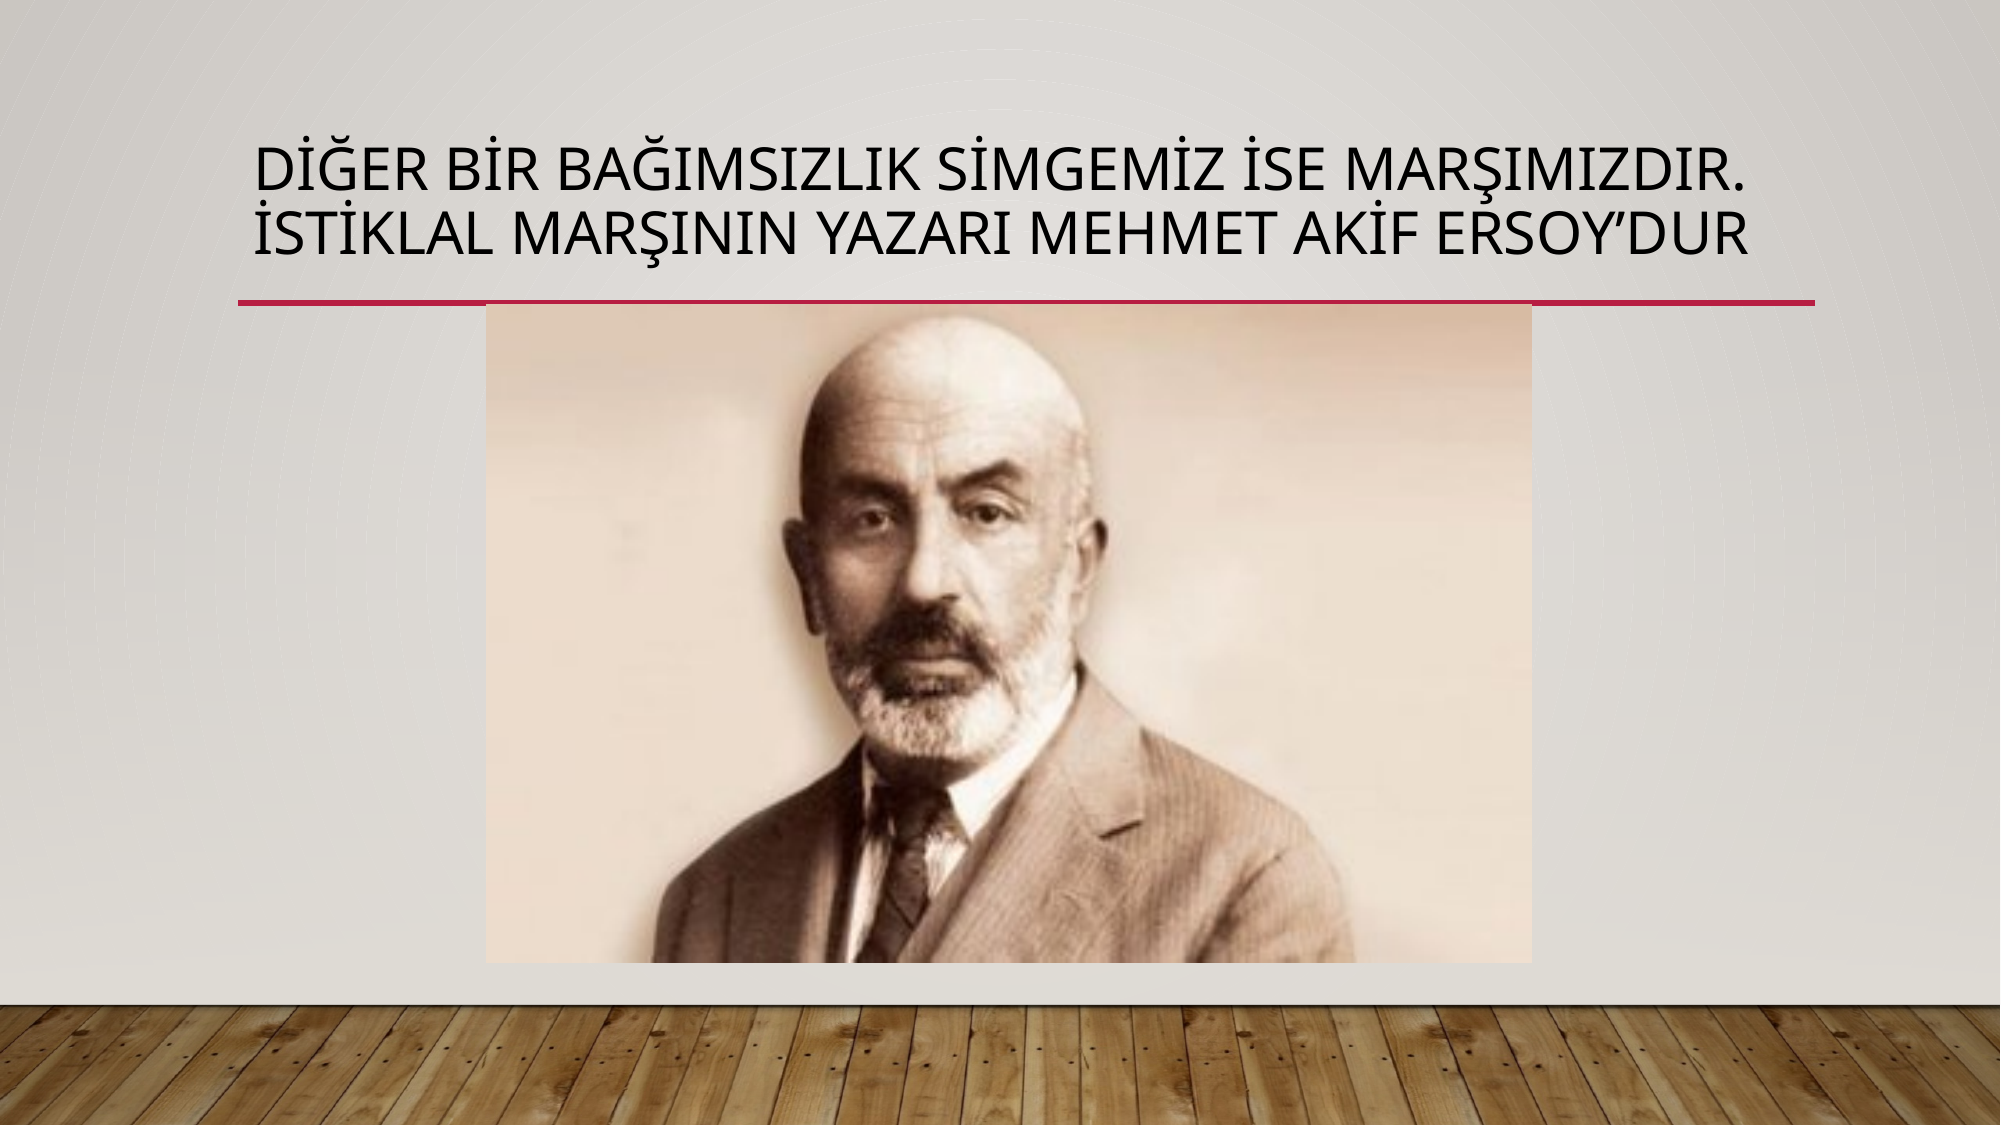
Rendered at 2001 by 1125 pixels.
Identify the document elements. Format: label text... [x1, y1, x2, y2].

picture [0, 1005, 2000, 1125]
title DİĞER BİR BAĞIMSIZLIK SİMGEMİZ İSE MARŞIMIZDIR. İSTİKLAL MARŞININ YAZARI MEHMET AKİF ERSOY’DUR [238, 131, 1814, 305]
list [486, 303, 1533, 963]
